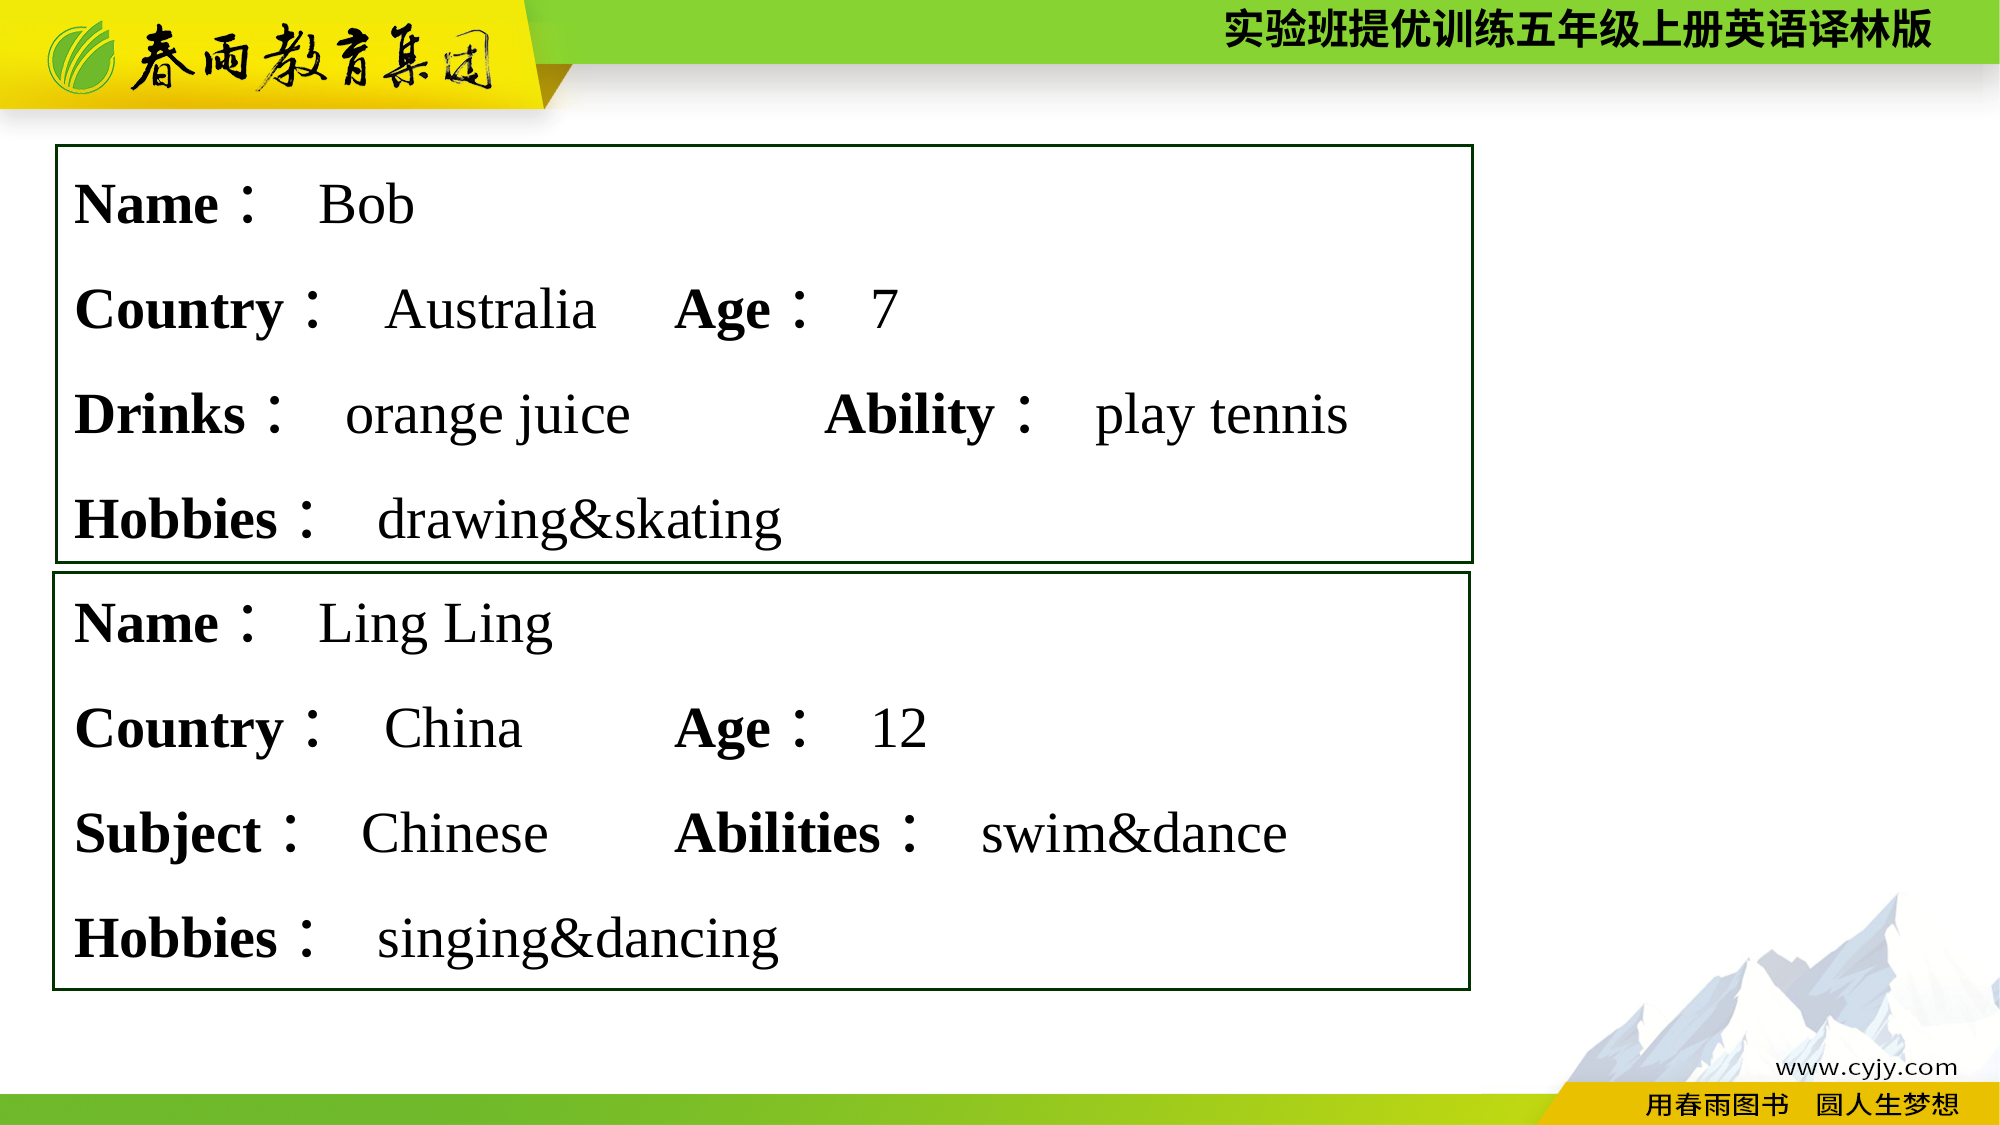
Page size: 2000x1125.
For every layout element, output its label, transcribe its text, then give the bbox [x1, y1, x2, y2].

list Name： Bob Country： Australia Age： 7 Drinks： orange juice Ability： play tennis Hobbies： drawing&skating Name： Ling Ling Country： China Age： 12 Subject： Chinese Abilities： swim&dance Hobbies： singing&dancing [59, 122, 1944, 986]
text_box [56, 145, 1473, 563]
picture [0, 0, 2000, 1125]
text_box [53, 572, 1470, 990]
